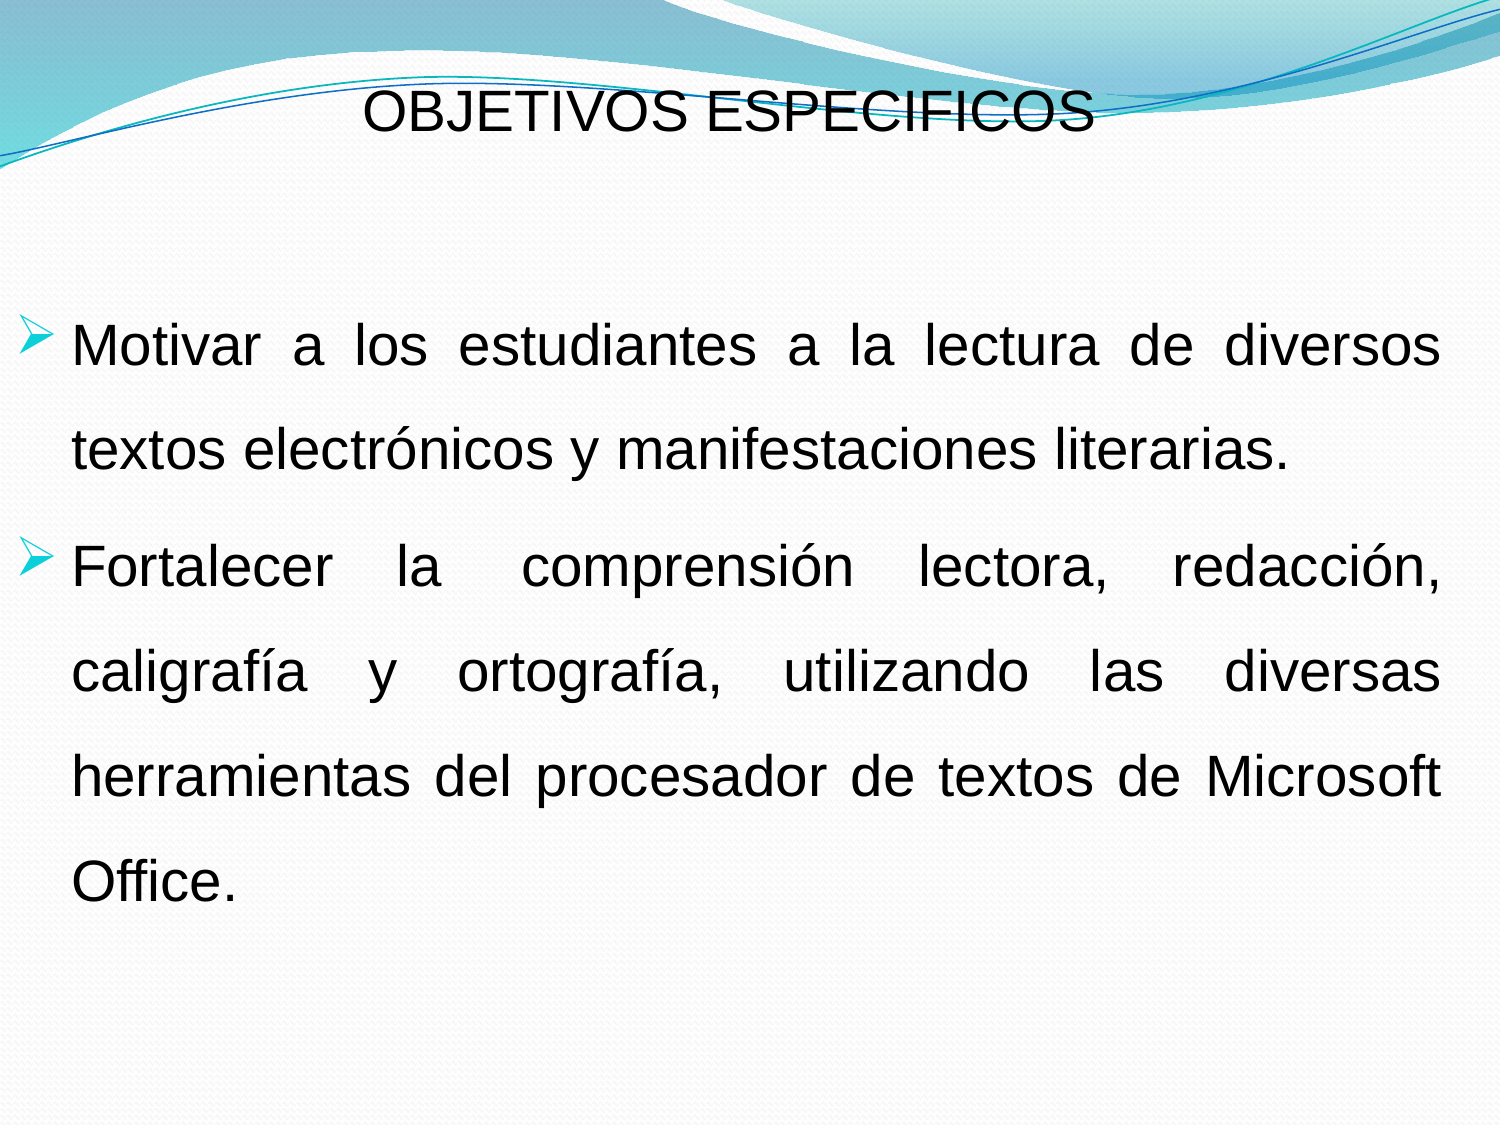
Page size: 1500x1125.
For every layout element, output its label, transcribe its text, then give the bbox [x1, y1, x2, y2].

list OBJETIVOS ESPECIFICOS Motivar a los estudiantes a la lectura de diversos textos electrónicos y manifestaciones literarias. Fortalecer la comprensión lectora, redacción, caligrafía y ortografía, utilizando las diversas herramientas del procesador de textos de Microsoft Office. [0, 30, 1459, 1094]
